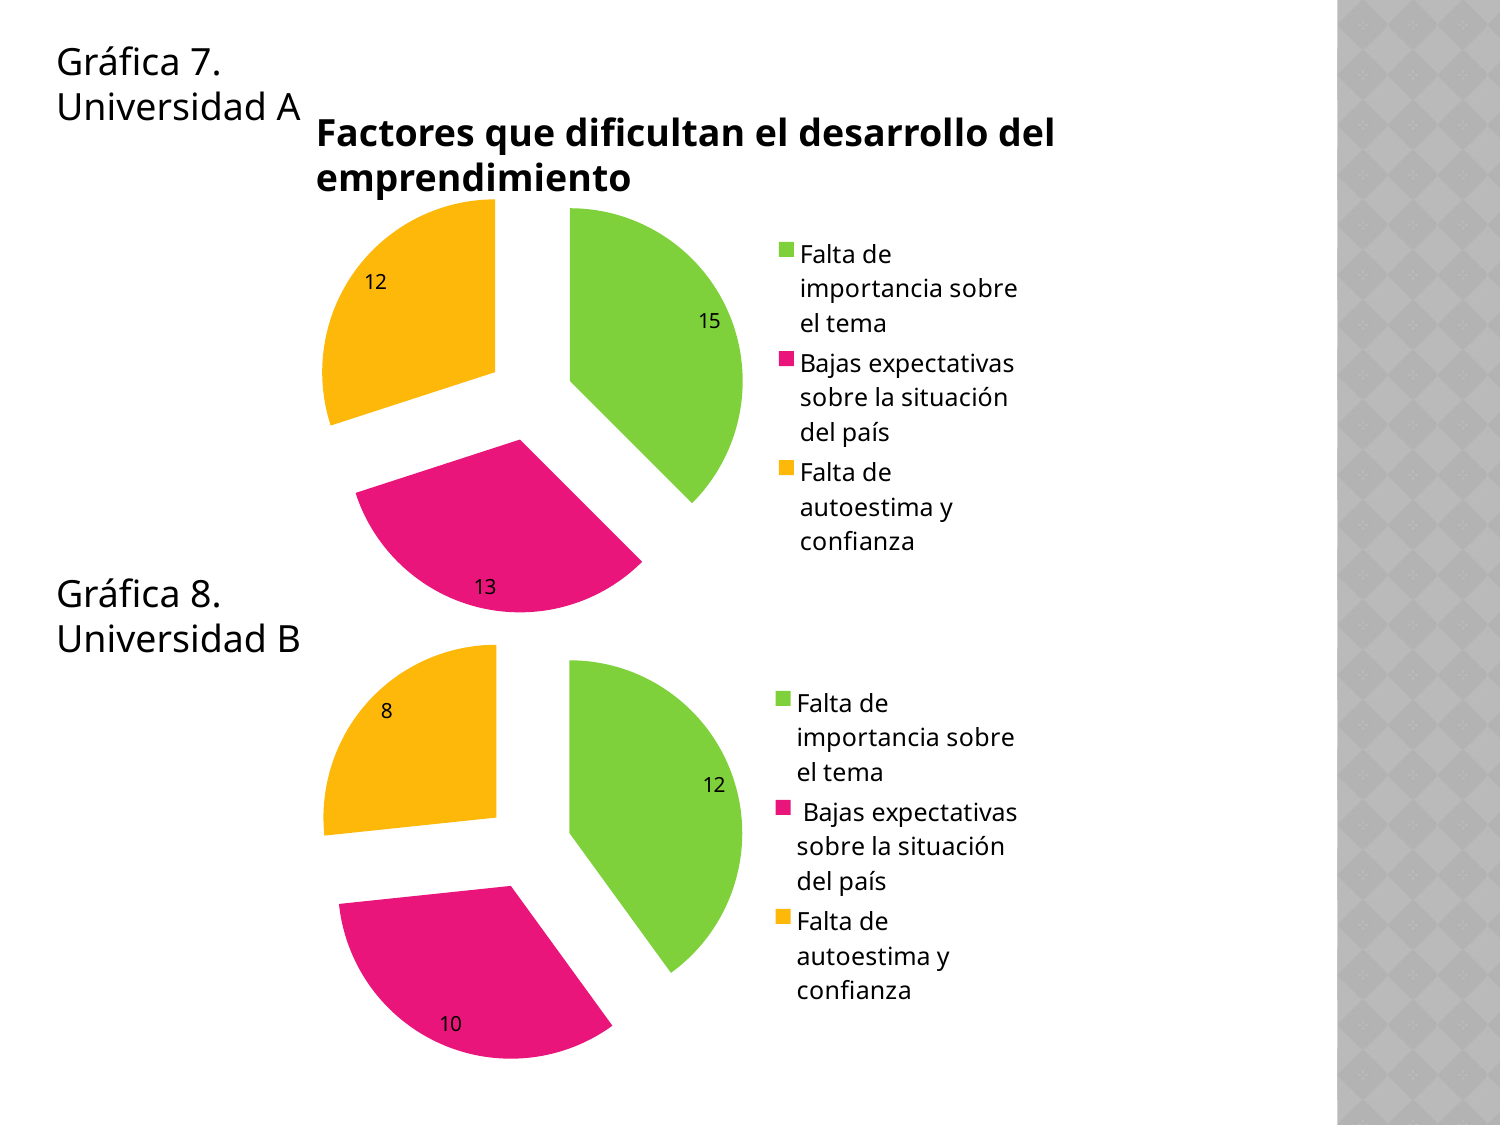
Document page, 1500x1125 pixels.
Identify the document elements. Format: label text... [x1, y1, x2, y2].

text_box Gráfica 8. Universidad B [41, 562, 282, 668]
chart [288, 172, 1040, 1072]
text_box Gráfica 7. Universidad A [41, 30, 396, 136]
text_box Factores que dificultan el desarrollo del emprendimiento [301, 101, 1140, 252]
